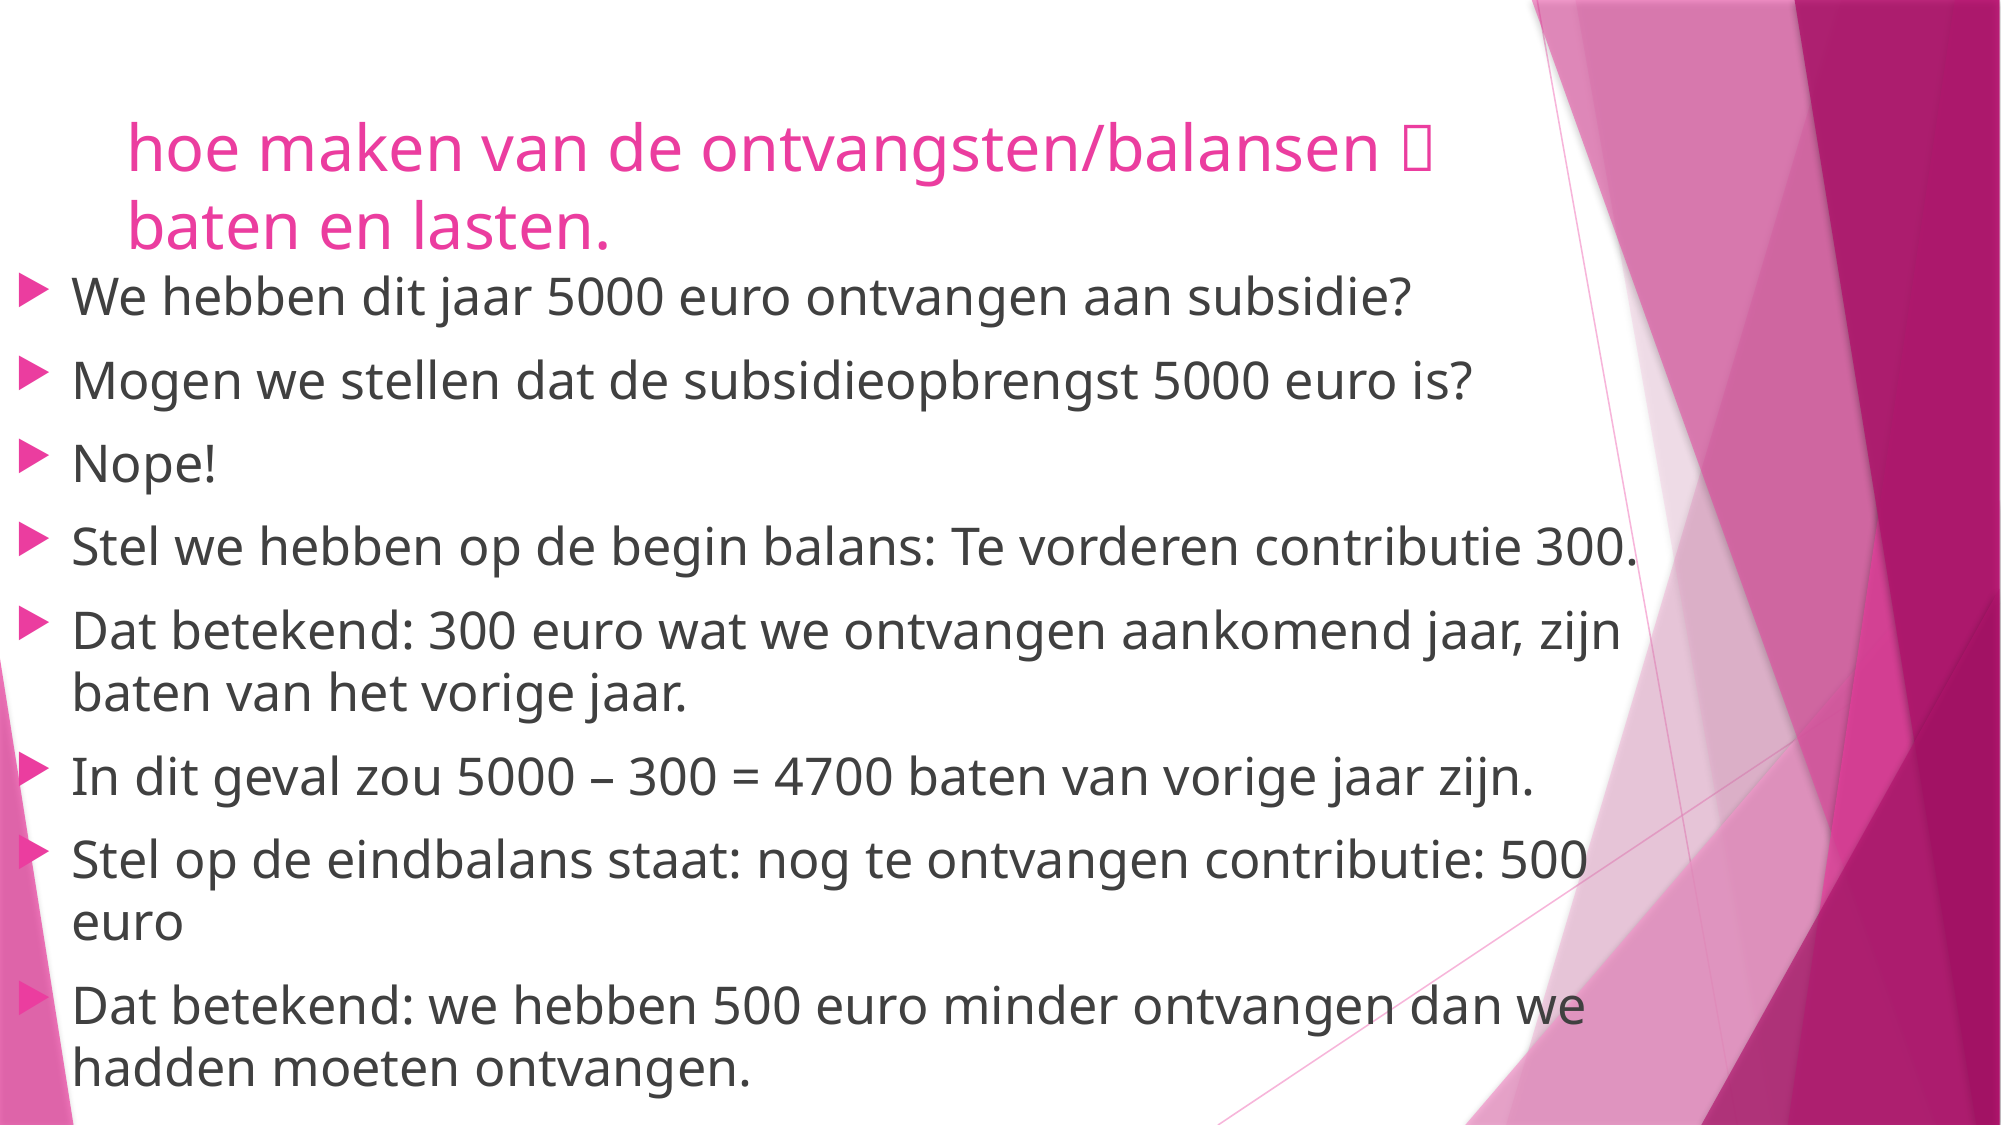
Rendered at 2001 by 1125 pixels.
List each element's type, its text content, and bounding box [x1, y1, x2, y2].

title hoe maken van de ontvangsten/balansen  baten en lasten. [111, 99, 1522, 256]
list We hebben dit jaar 5000 euro ontvangen aan subsidie? Mogen we stellen dat de subsidieopbrengst 5000 euro is? Nope! Stel we hebben op de begin balans: Te vorderen contributie 300. Dat betekend: 300 euro wat we ontvangen aankomend jaar, zijn baten van het vorige jaar. In dit geval zou 5000 – 300 = 4700 baten van vorige jaar zijn. Stel op de eindbalans staat: nog te ontvangen contributie: 500 euro Dat betekend: we hebben 500 euro minder ontvangen dan we hadden moeten ontvangen. Dan waren de baten 4700 + 500 = 5200 geweest. [0, 256, 1694, 991]
